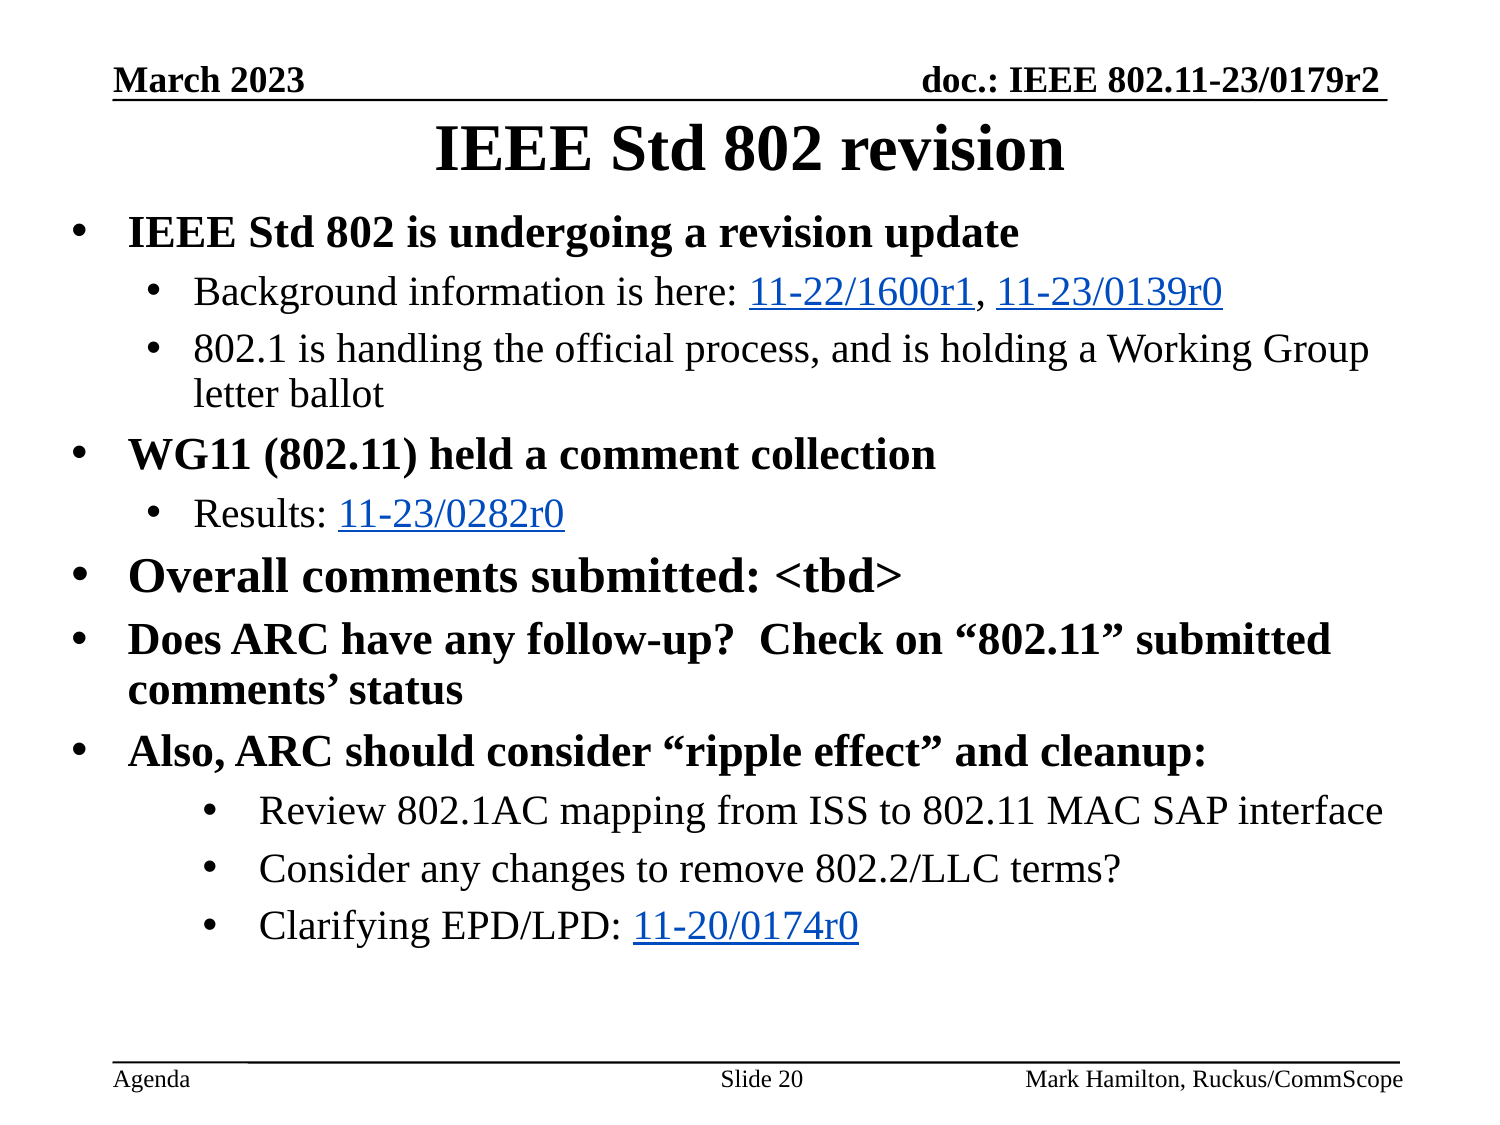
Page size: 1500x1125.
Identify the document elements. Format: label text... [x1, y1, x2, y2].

list IEEE Std 802 is undergoing a revision update Background information is here: 11-22/1600r1, 11-23/0139r0 802.1 is handling the official process, and is holding a Working Group letter ballot WG11 (802.11) held a comment collection Results: 11-23/0282r0 Overall comments submitted: <tbd> Does ARC have any follow-up? Check on “802.11” submitted comments’ status Also, ARC should consider “ripple effect” and cleanup: Review 802.1AC mapping from ISS to 802.11 MAC SAP interface Consider any changes to remove 802.2/LLC terms? Clarifying EPD/LPD: 11-20/0174r0 [56, 200, 1444, 1050]
title IEEE Std 802 revision [112, 99, 1388, 188]
